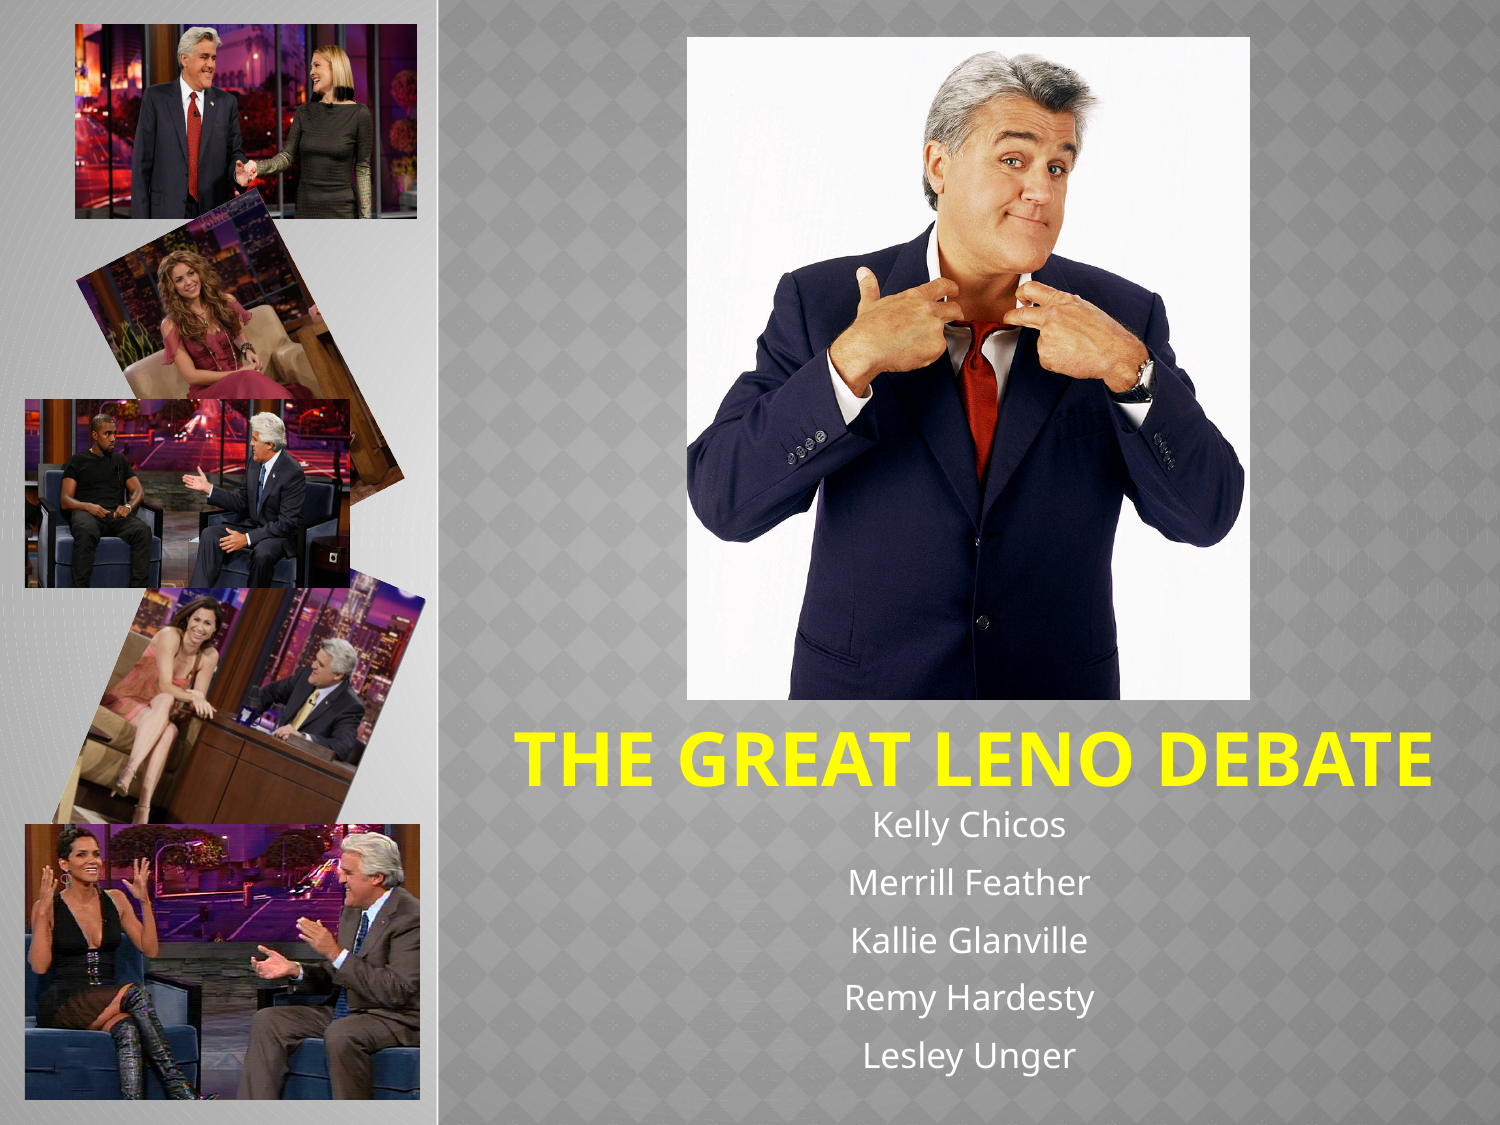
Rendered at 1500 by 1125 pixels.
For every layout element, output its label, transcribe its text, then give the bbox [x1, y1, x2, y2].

picture [687, 37, 1250, 700]
picture [24, 24, 426, 1100]
subtitle Kelly Chicos Merrill Feather Kallie Glanville Remy Hardesty Lesley Unger [549, 813, 1389, 1082]
text_box THE GREAT LENO DEBATE [449, 705, 1500, 813]
